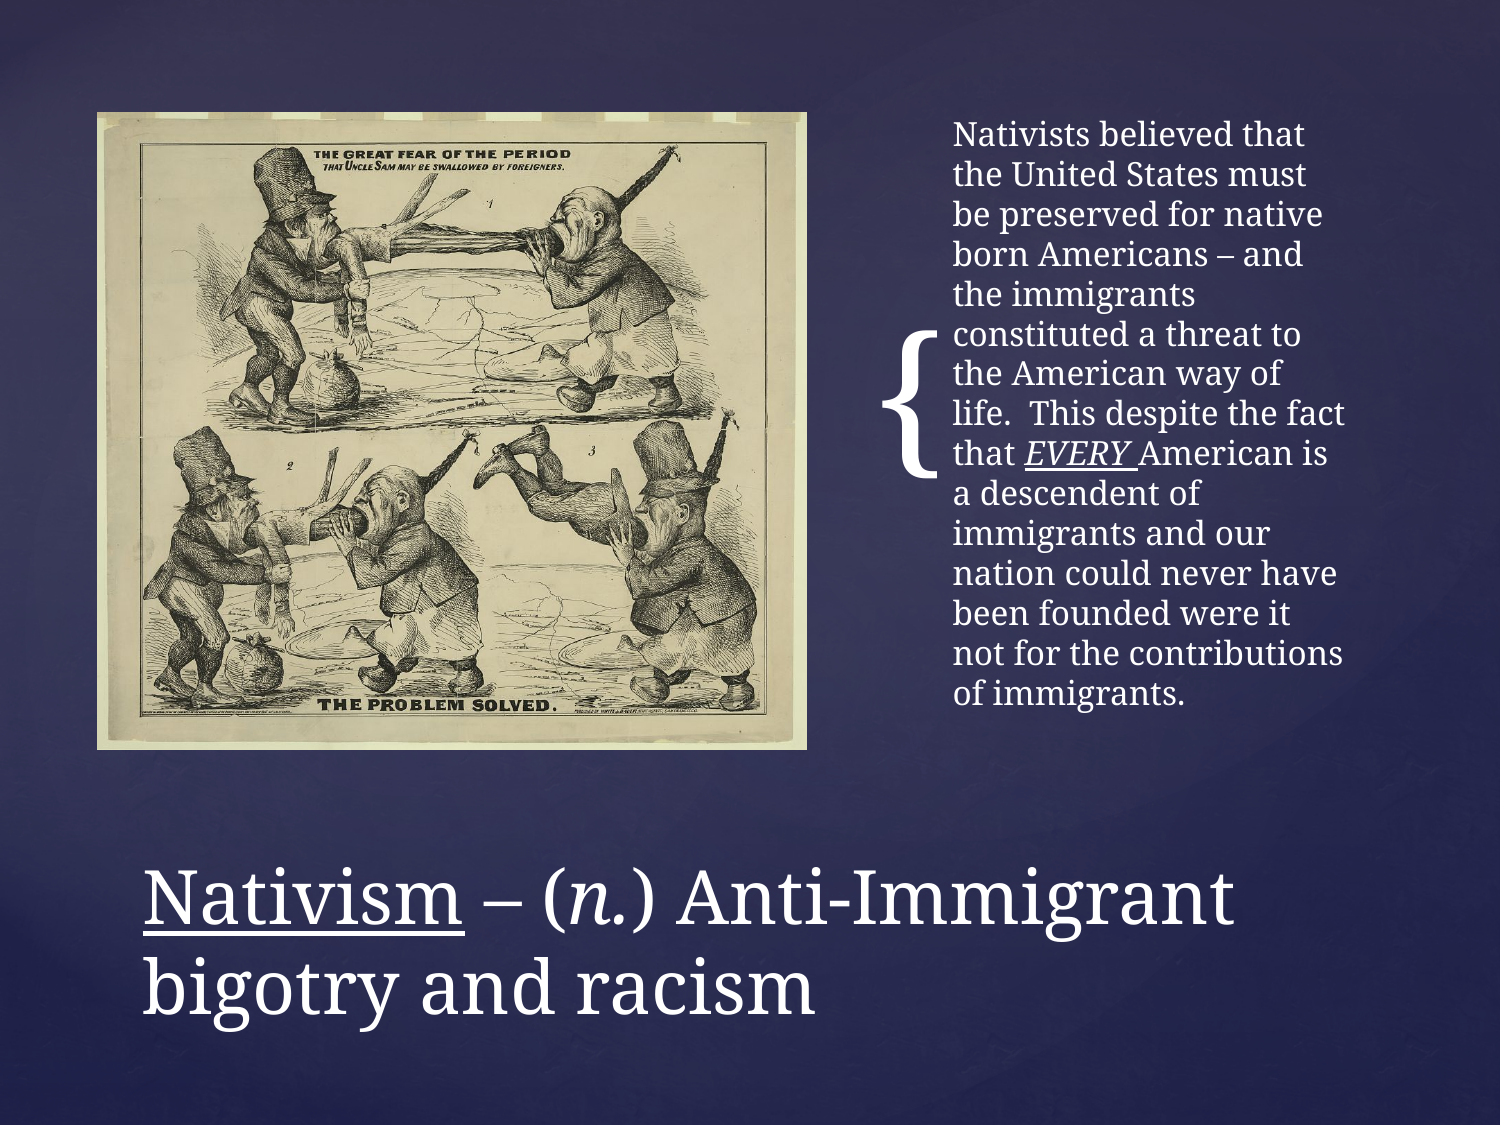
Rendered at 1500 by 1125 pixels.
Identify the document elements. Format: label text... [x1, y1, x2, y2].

list Nativists believed that the United States must be preserved for native born Americans – and the immigrants constituted a threat to the American way of life. This despite the fact that EVERY American is a descendent of immigrants and our nation could never have been founded were it not for the contributions of immigrants. [937, 112, 1363, 713]
title Nativism – (n.) Anti-Immigrant bigotry and racism [127, 800, 1365, 1038]
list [96, 111, 808, 751]
